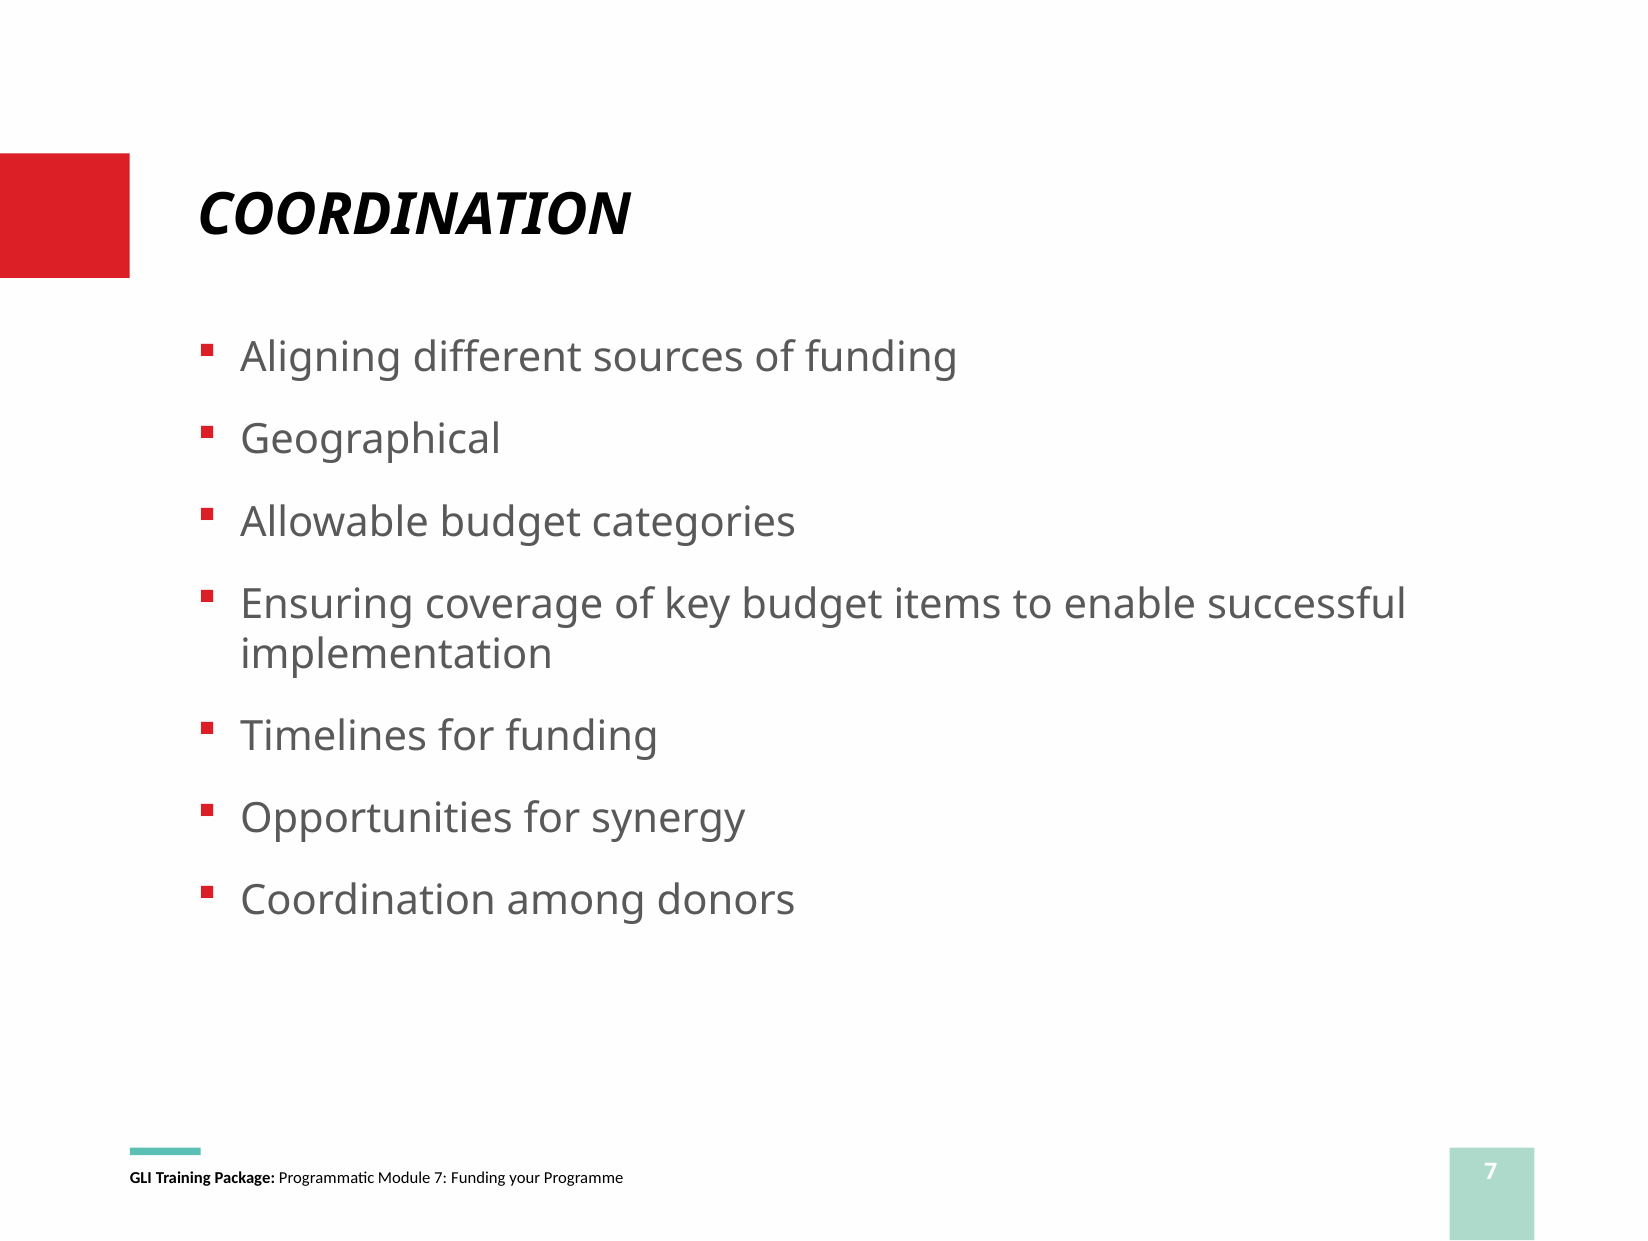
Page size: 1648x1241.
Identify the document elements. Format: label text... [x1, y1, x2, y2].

title COORDINATION [197, 153, 1450, 278]
list Aligning different sources of funding Geographical Allowable budget categories Ensuring coverage of key budget items to enable successful implementation Timelines for funding Opportunities for synergy Coordination among donors [197, 330, 1450, 1087]
